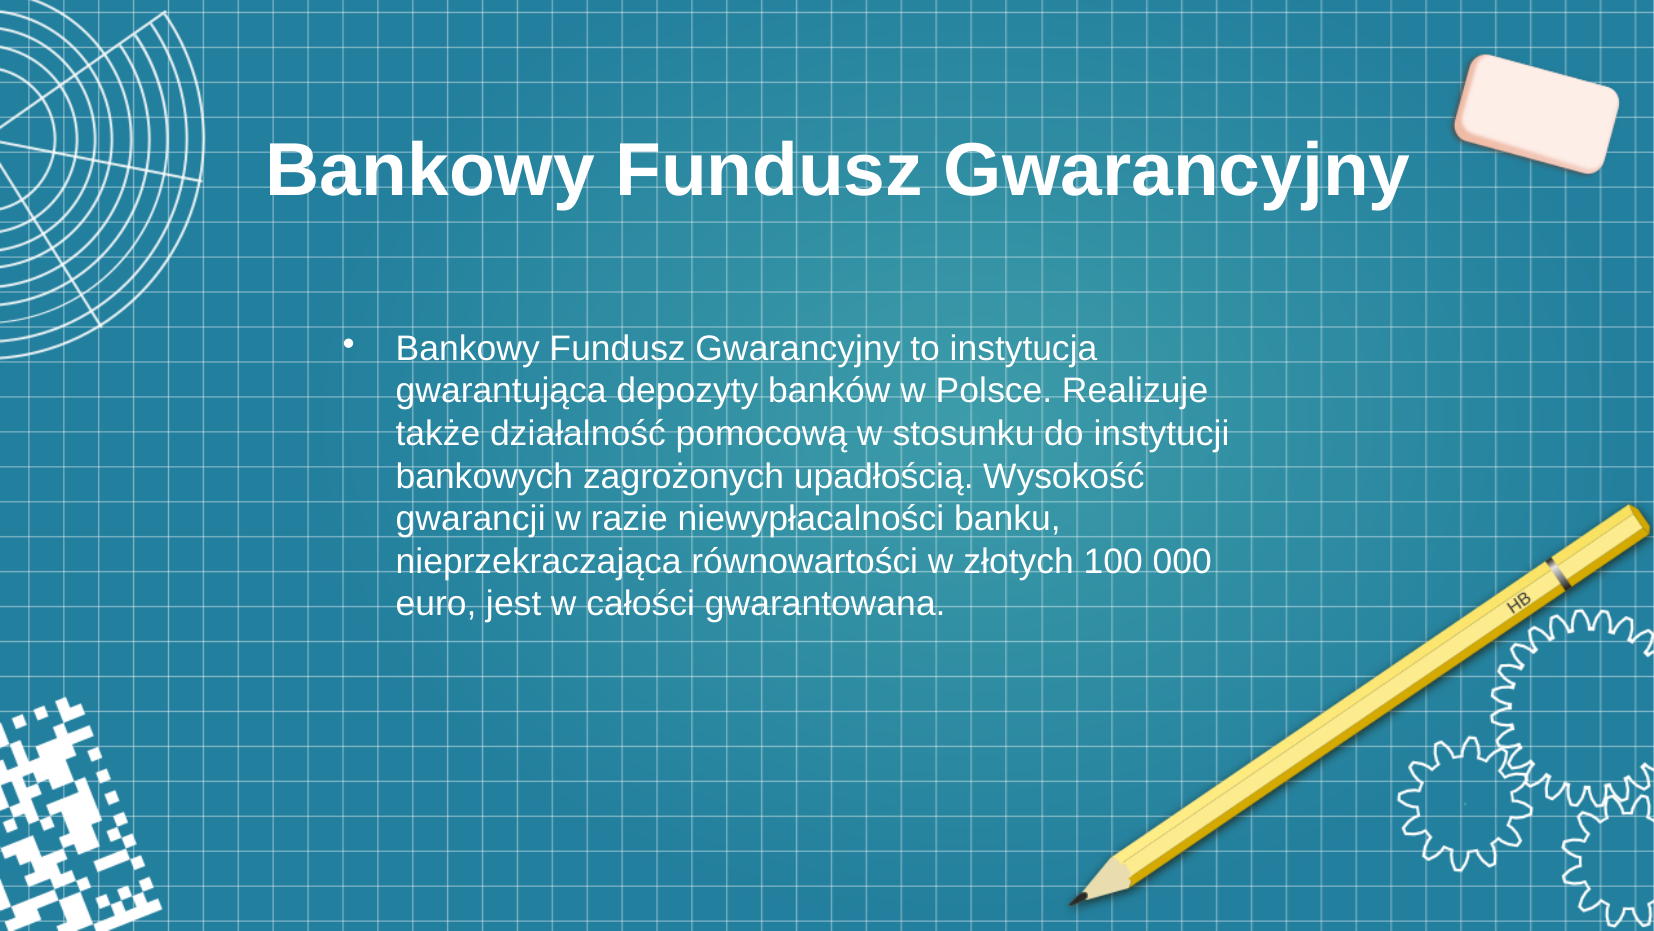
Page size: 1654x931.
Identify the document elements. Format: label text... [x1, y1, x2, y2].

list Bankowy Fundusz Gwarancyjny to instytucja gwarantująca depozyty banków w Polsce. Realizuje także działalność pomocową w stosunku do instytucji bankowych zagrożonych upadłością. Wysokość gwarancji w razie niewypłacalności banku, nieprzekraczająca równowartości w złotych 100 000 euro, jest w całości gwarantowana. [324, 324, 1241, 777]
picture [0, 0, 1654, 931]
title Bankowy Fundusz Gwarancyjny [112, 59, 1565, 272]
